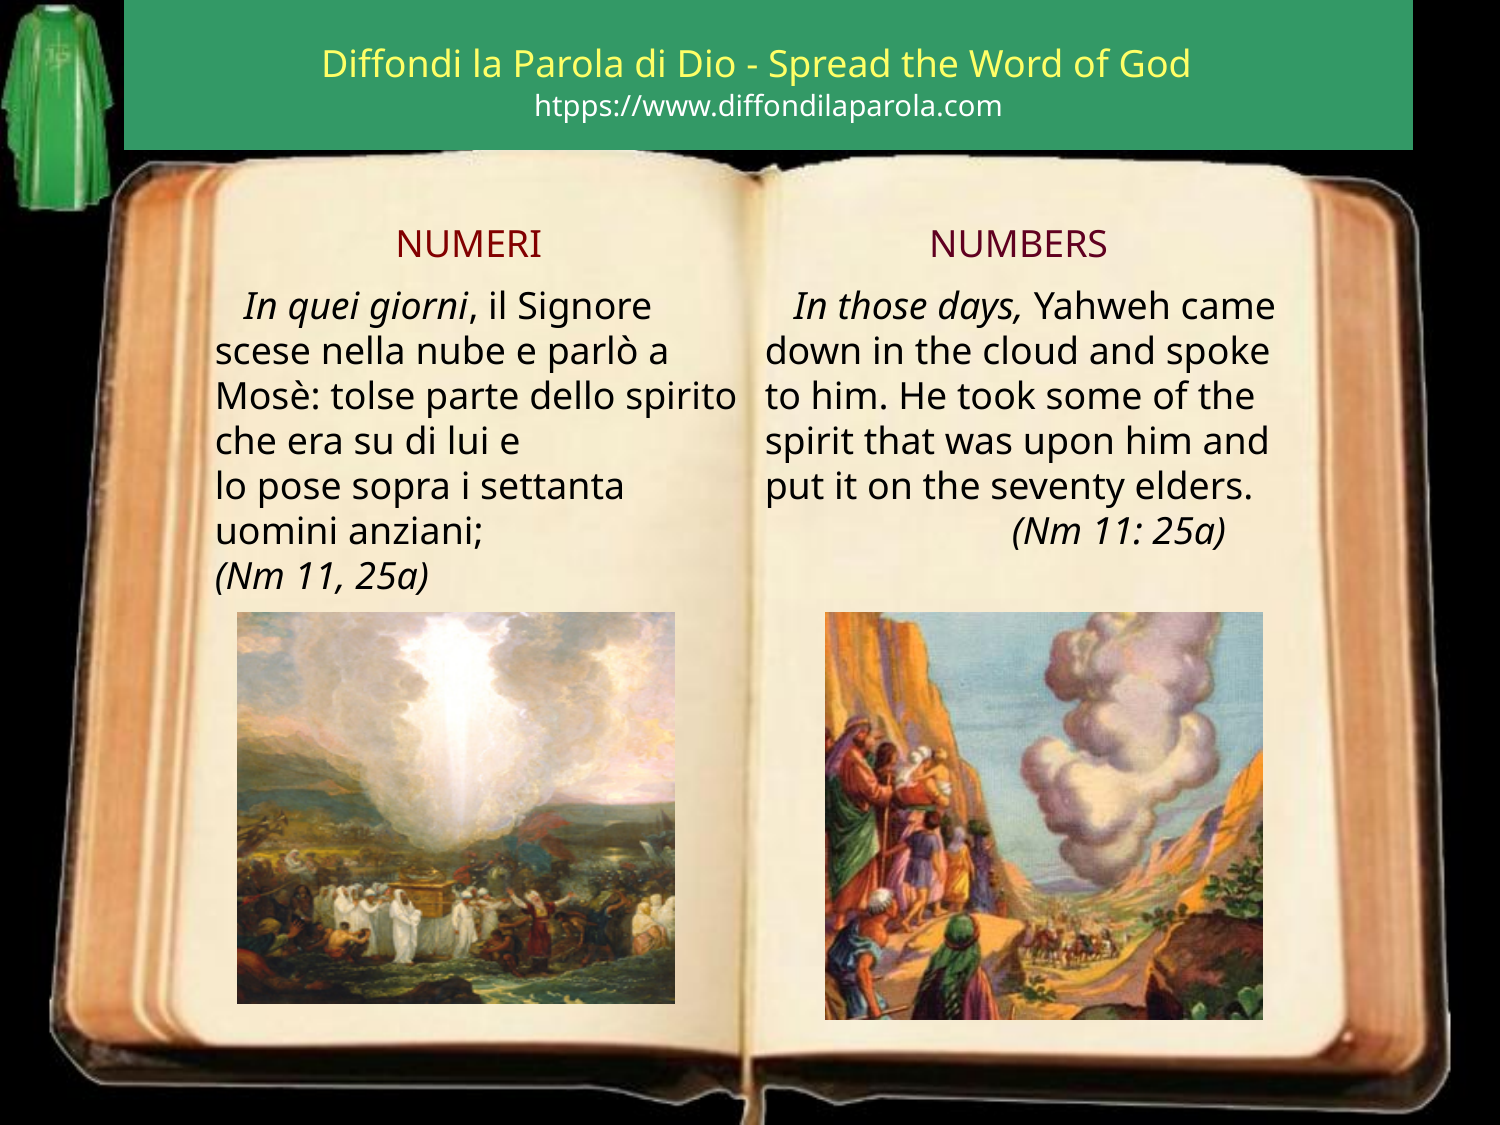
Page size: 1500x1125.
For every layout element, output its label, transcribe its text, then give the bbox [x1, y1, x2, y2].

text_box In those days, Yahweh came down in the cloud and spoke to him. He took some of the spirit that was upon him and put it on the seventy elders. (Nm 11: 25a) [750, 274, 1325, 560]
text_box Diffondi la Parola di Dio - Spread the Word of God htpps://www.diffondilaparola.com [124, 0, 1413, 150]
text_box In quei giorni, il Signore scese nella nube e parlò a Mosè: tolse parte dello spirito che era su di lui e lo pose sopra i settanta uomini anziani; (Nm 11, 25a) [200, 274, 763, 605]
text_box NUMERI [187, 212, 750, 273]
text_box NUMBERS [762, 212, 1275, 273]
picture [0, 0, 1500, 1125]
